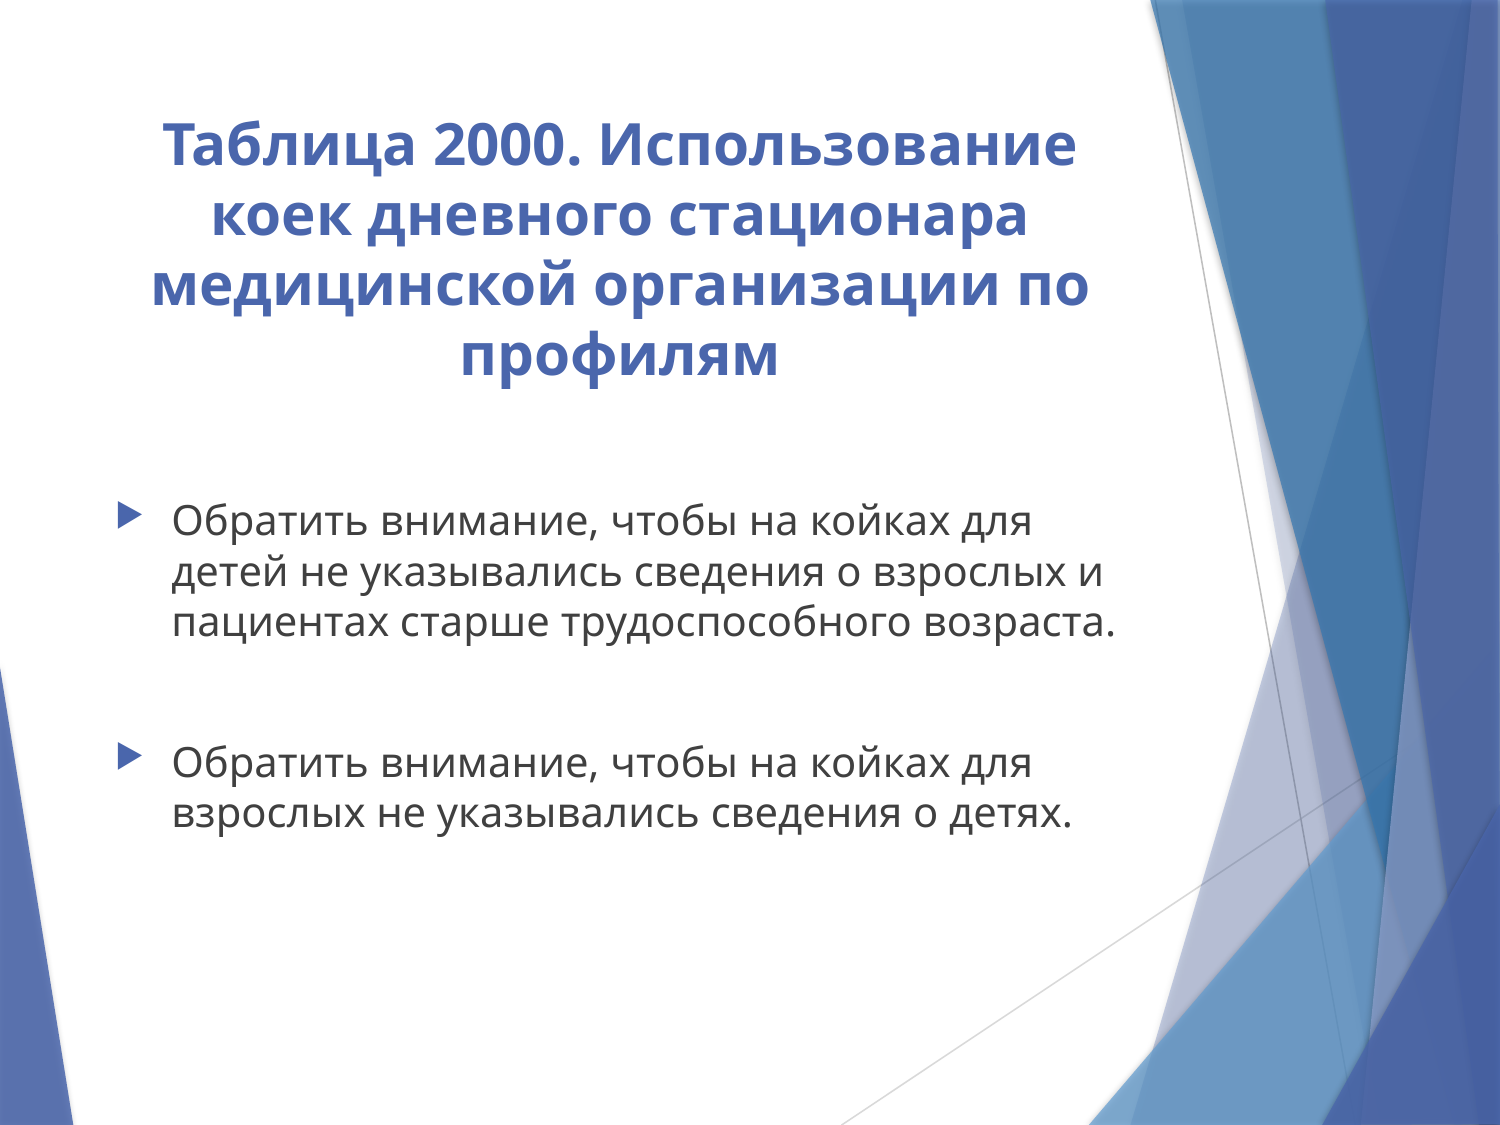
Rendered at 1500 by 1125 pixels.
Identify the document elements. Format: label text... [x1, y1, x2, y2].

title Таблица 2000. Использование коек дневного стационара медицинской организации по профилям [99, 99, 1142, 317]
list Обратить внимание, чтобы на койках для детей не указывались сведения о взрослых и пациентах старше трудоспособного возраста. Обратить внимание, чтобы на койках для взрослых не указывались сведения о детях. [99, 420, 1142, 992]
